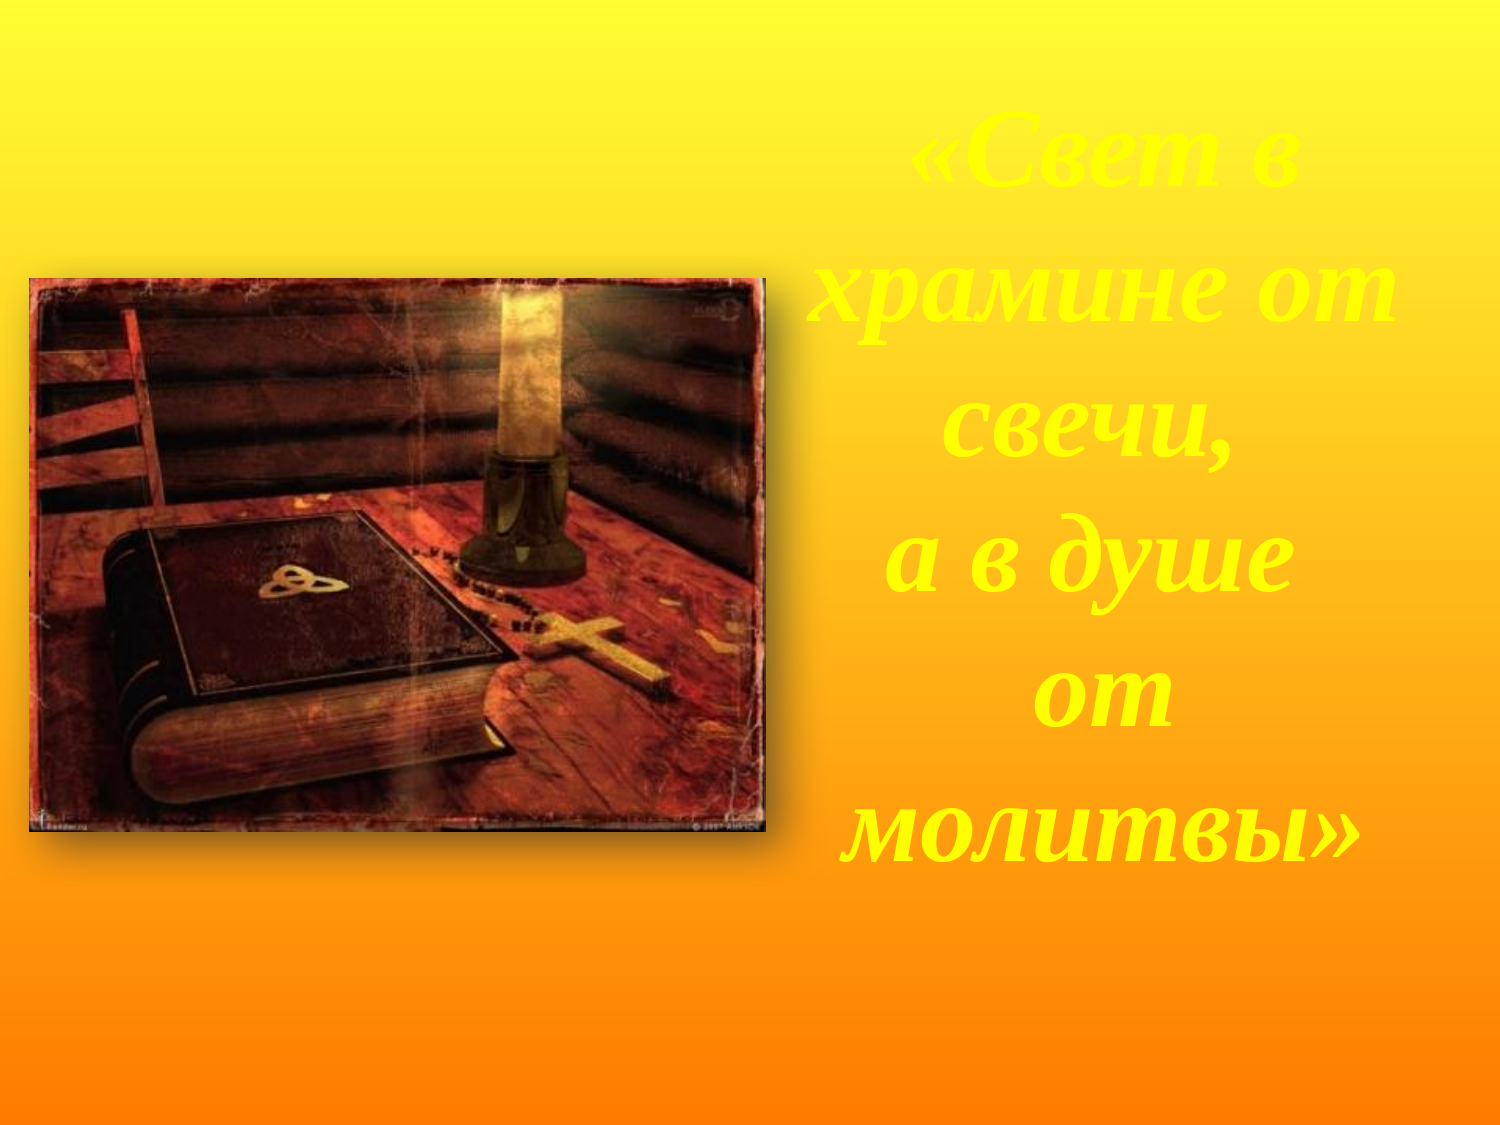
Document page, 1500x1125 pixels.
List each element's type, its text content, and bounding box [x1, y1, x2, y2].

picture [29, 278, 766, 832]
title «Свет в храмине от свечи, а в душе от молитвы» [785, 44, 1426, 1024]
